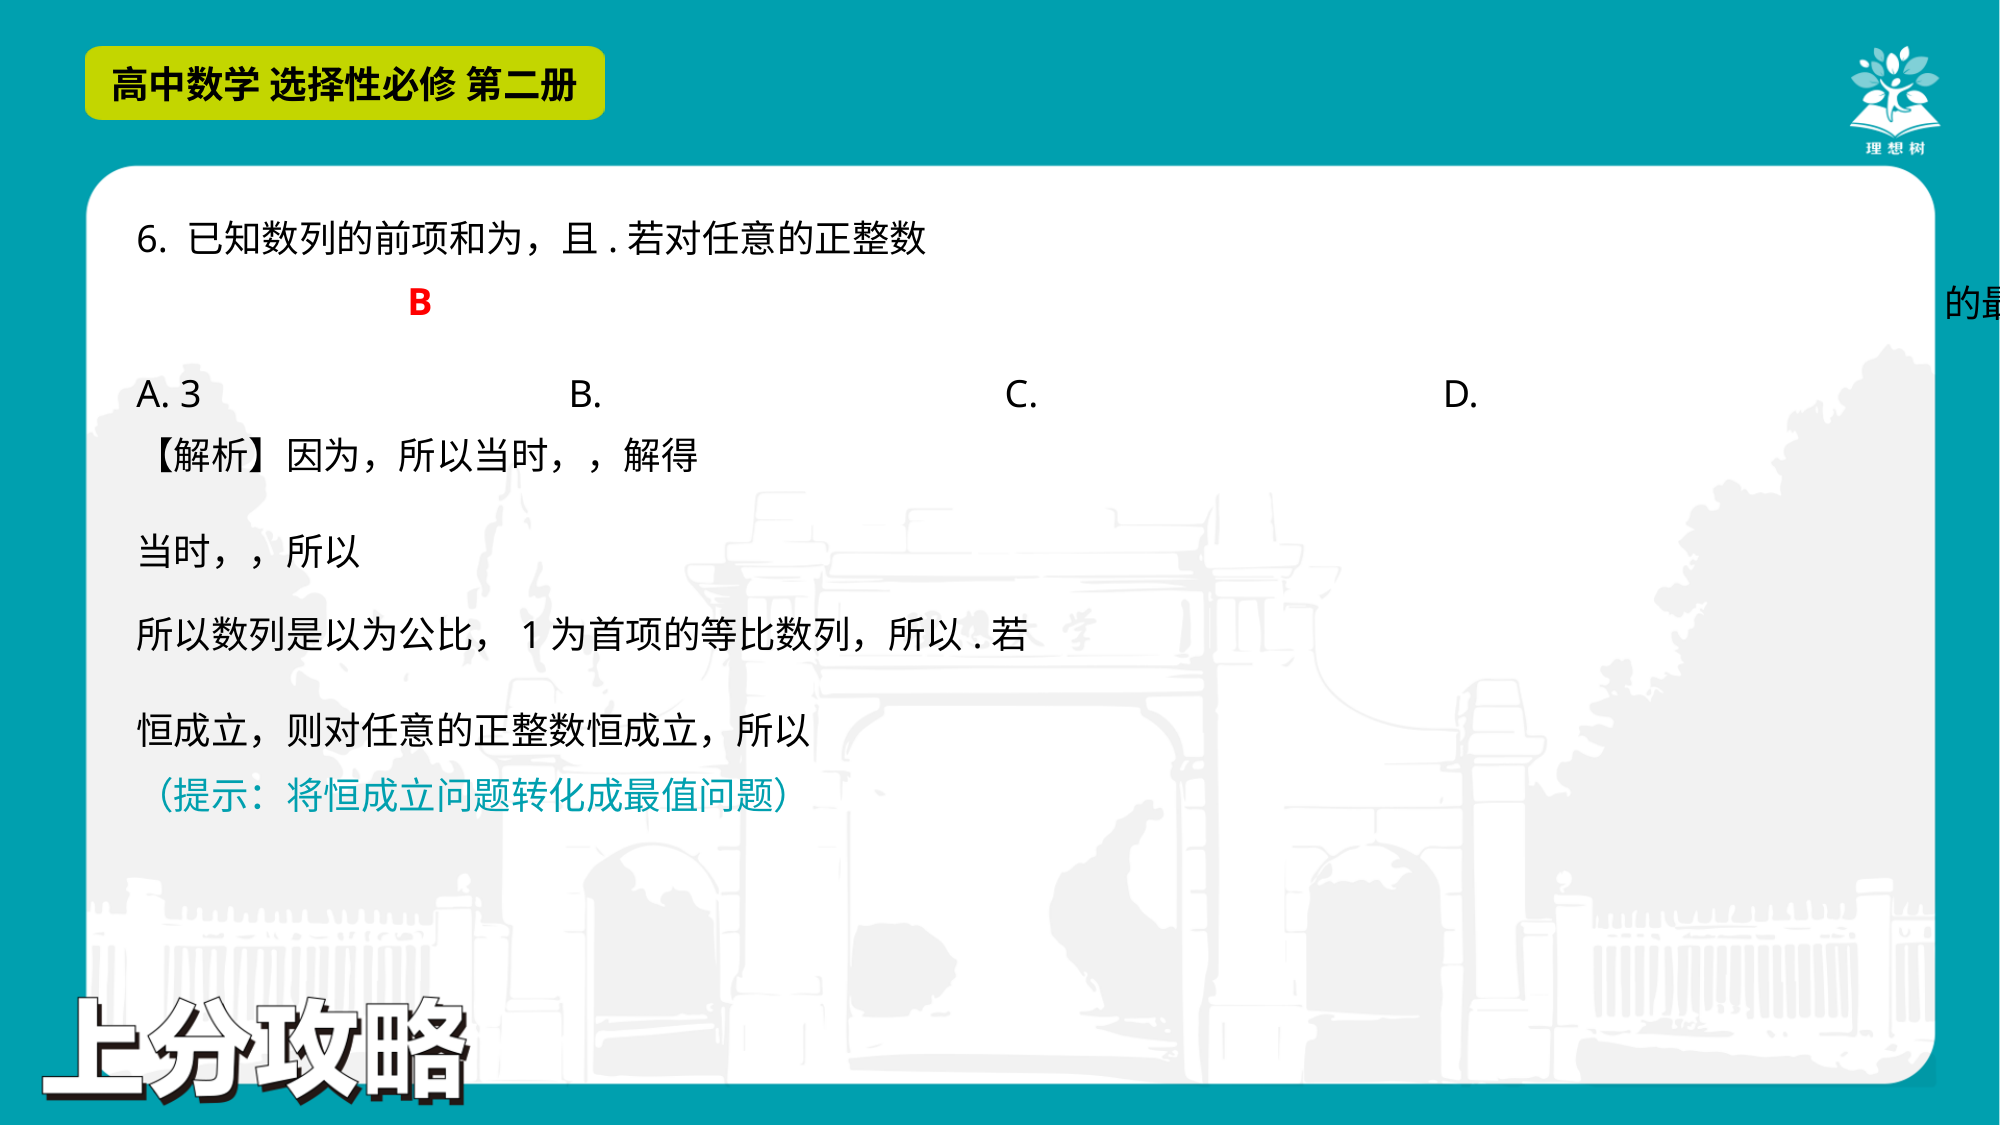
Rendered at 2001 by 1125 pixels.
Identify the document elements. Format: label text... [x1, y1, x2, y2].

picture [0, 0, 2000, 1125]
text_box B [392, 258, 448, 317]
